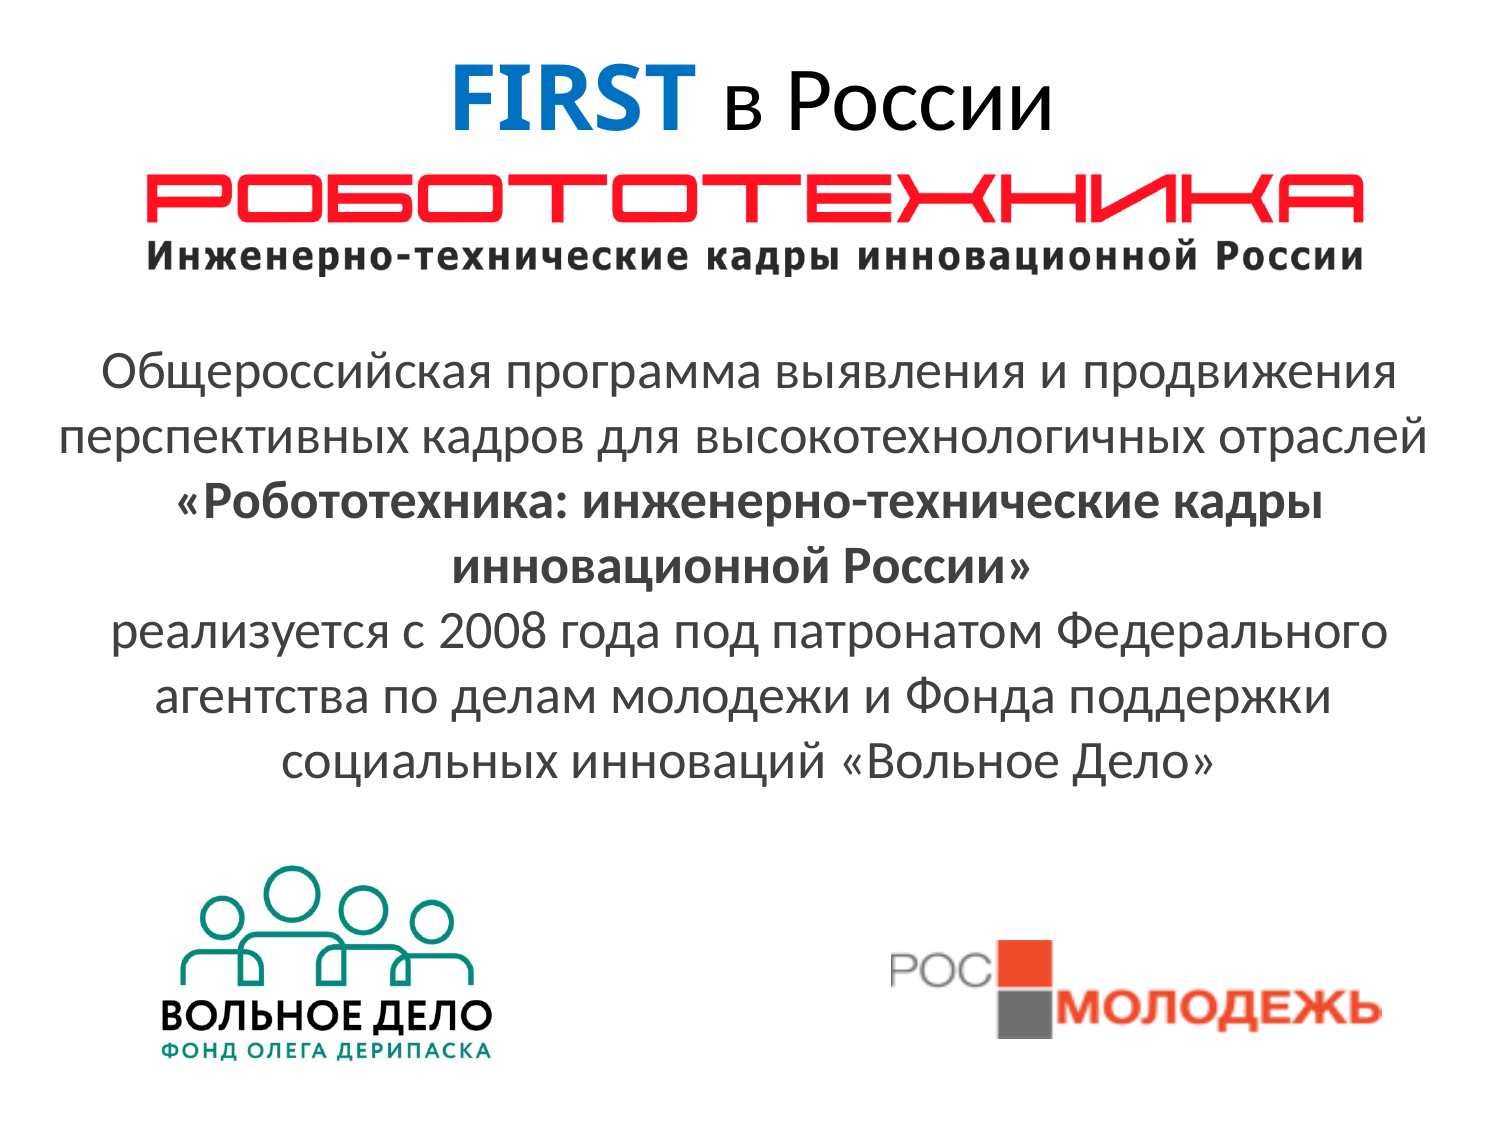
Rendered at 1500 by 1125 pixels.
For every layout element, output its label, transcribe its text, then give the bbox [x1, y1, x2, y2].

picture [891, 940, 1382, 1039]
picture [147, 845, 500, 1073]
picture [147, 172, 1364, 277]
title FIRST в России [76, 0, 1427, 188]
list Общероссийская программа выявления и продвижения перспективных кадров для высокотехнологичных отраслей «Робототехника: инженерно-технические кадры инновационной России» реализуется с 2008 года под патронатом Федерального агентства по делам молодежи и Фонда поддержки социальных инноваций «Вольное Дело» [0, 326, 1500, 1059]
